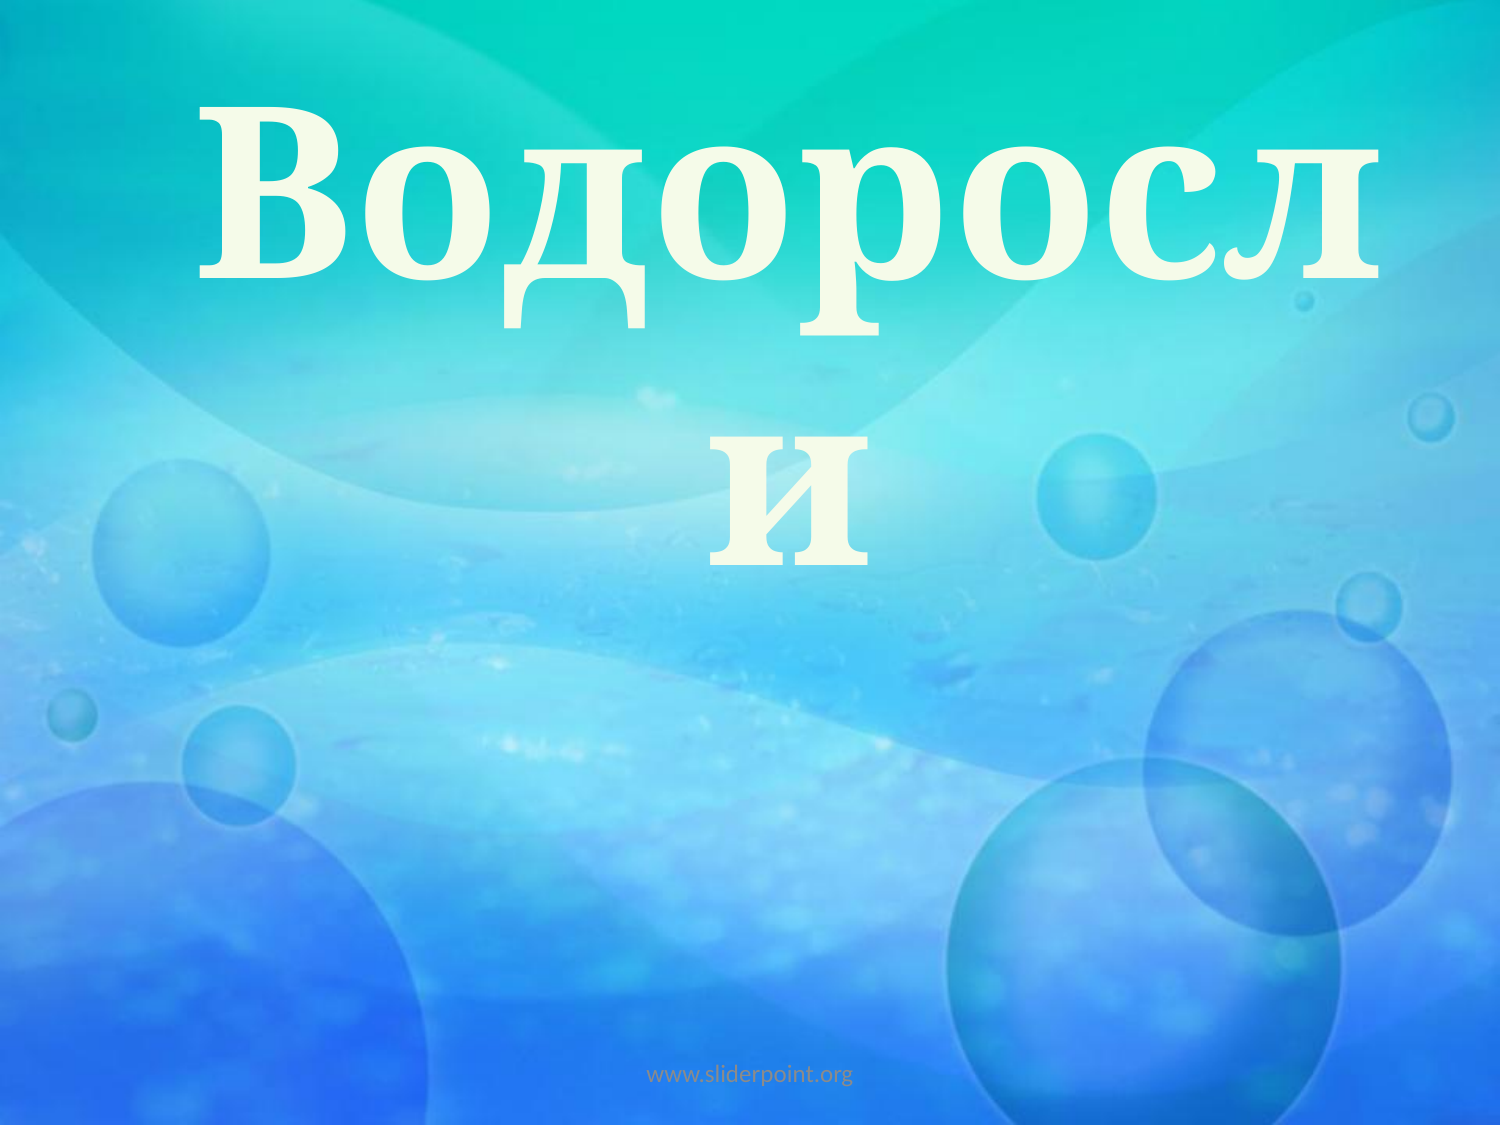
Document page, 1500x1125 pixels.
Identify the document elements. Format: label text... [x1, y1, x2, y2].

picture [0, 0, 1500, 1125]
title Водоросли [112, 349, 1465, 591]
footer www.sliderpoint.org [512, 1042, 988, 1103]
